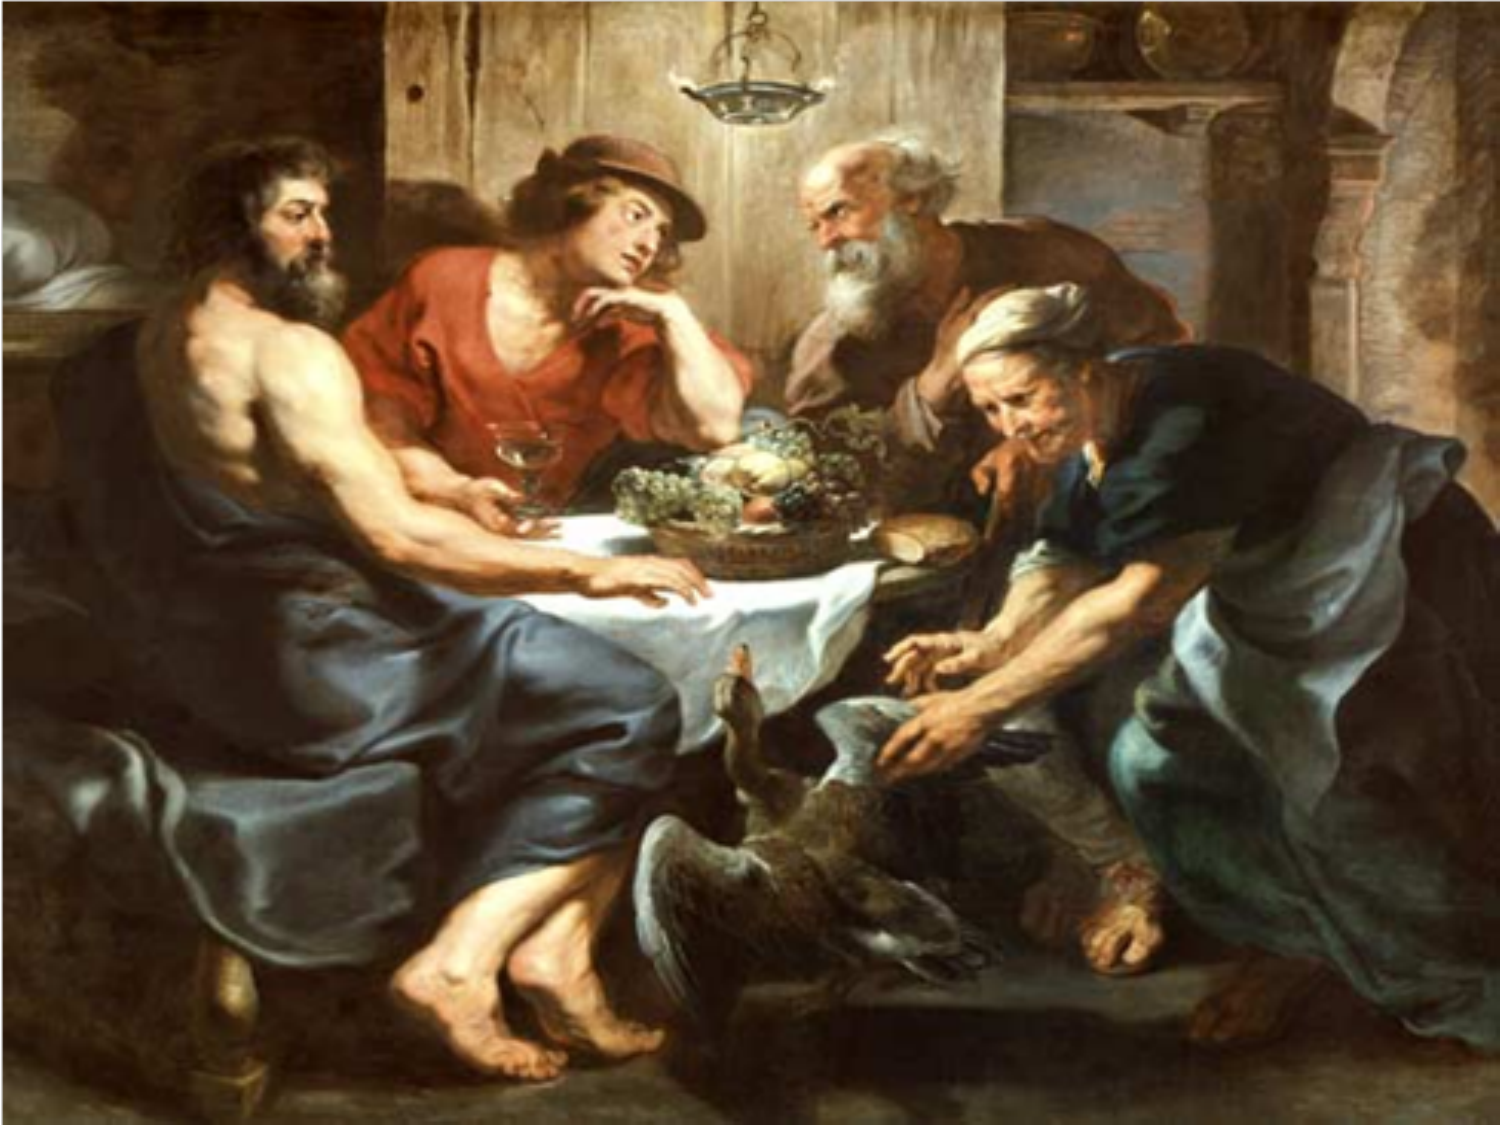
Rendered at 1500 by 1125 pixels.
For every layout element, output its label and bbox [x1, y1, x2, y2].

list [0, 0, 1500, 1125]
